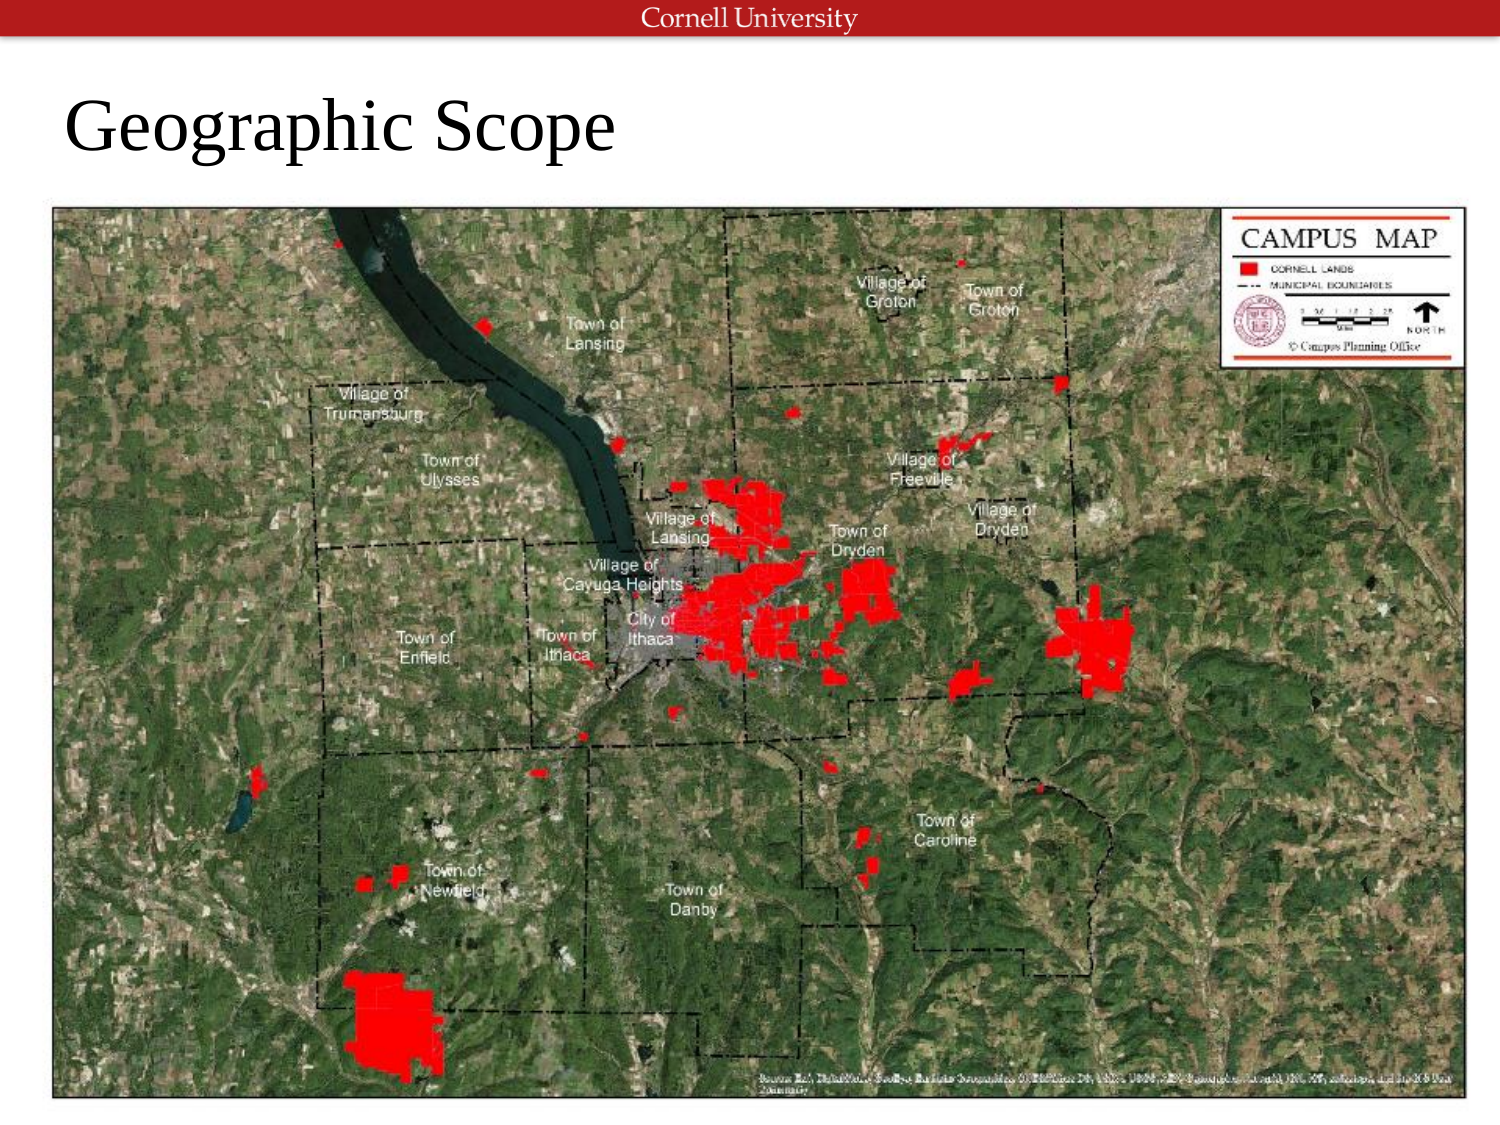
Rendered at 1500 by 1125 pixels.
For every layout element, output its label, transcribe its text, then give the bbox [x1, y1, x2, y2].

picture [635, 0, 858, 60]
picture [18, 173, 1500, 1125]
text_box Geographic Scope [50, 67, 1312, 172]
